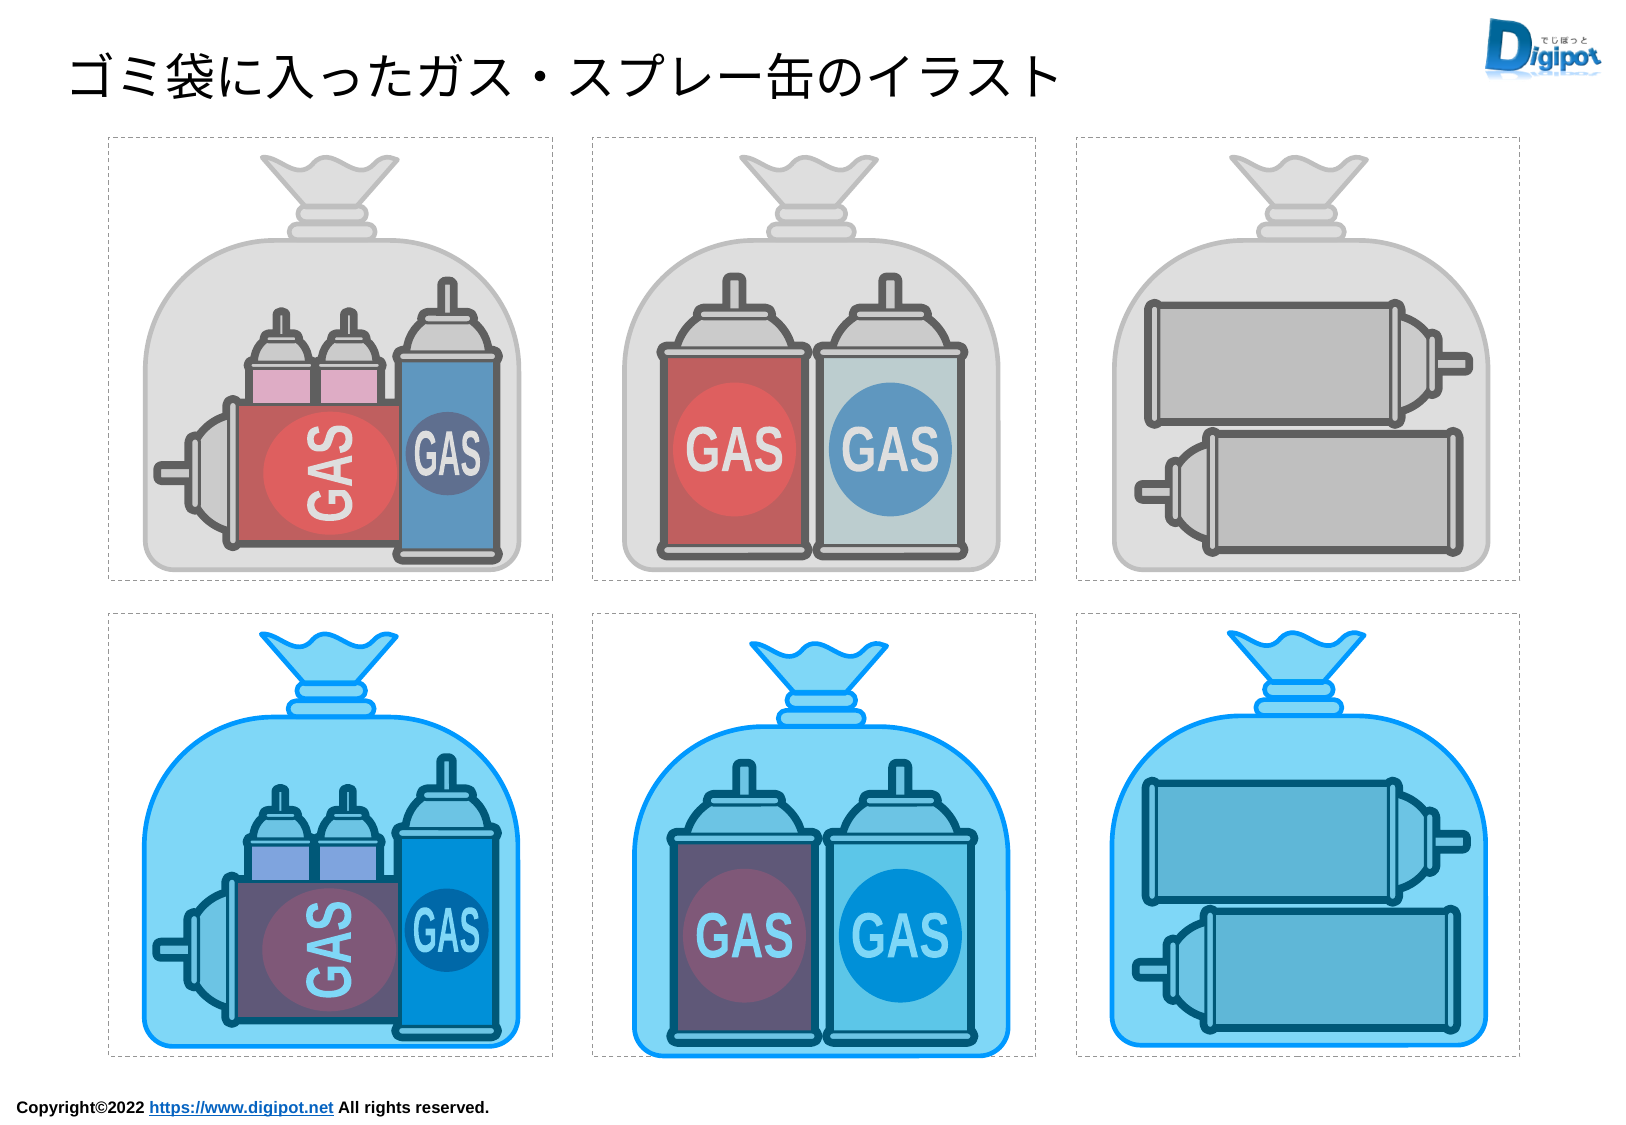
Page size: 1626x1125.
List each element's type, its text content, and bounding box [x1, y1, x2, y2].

text_box ゴミ袋に入ったガス・スプレー缶のイラスト [50, 38, 1080, 113]
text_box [634, 643, 1009, 1056]
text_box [144, 633, 518, 1047]
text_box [145, 157, 519, 570]
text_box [1114, 157, 1489, 570]
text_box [624, 157, 999, 570]
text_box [1111, 632, 1486, 1046]
picture [1485, 18, 1602, 82]
